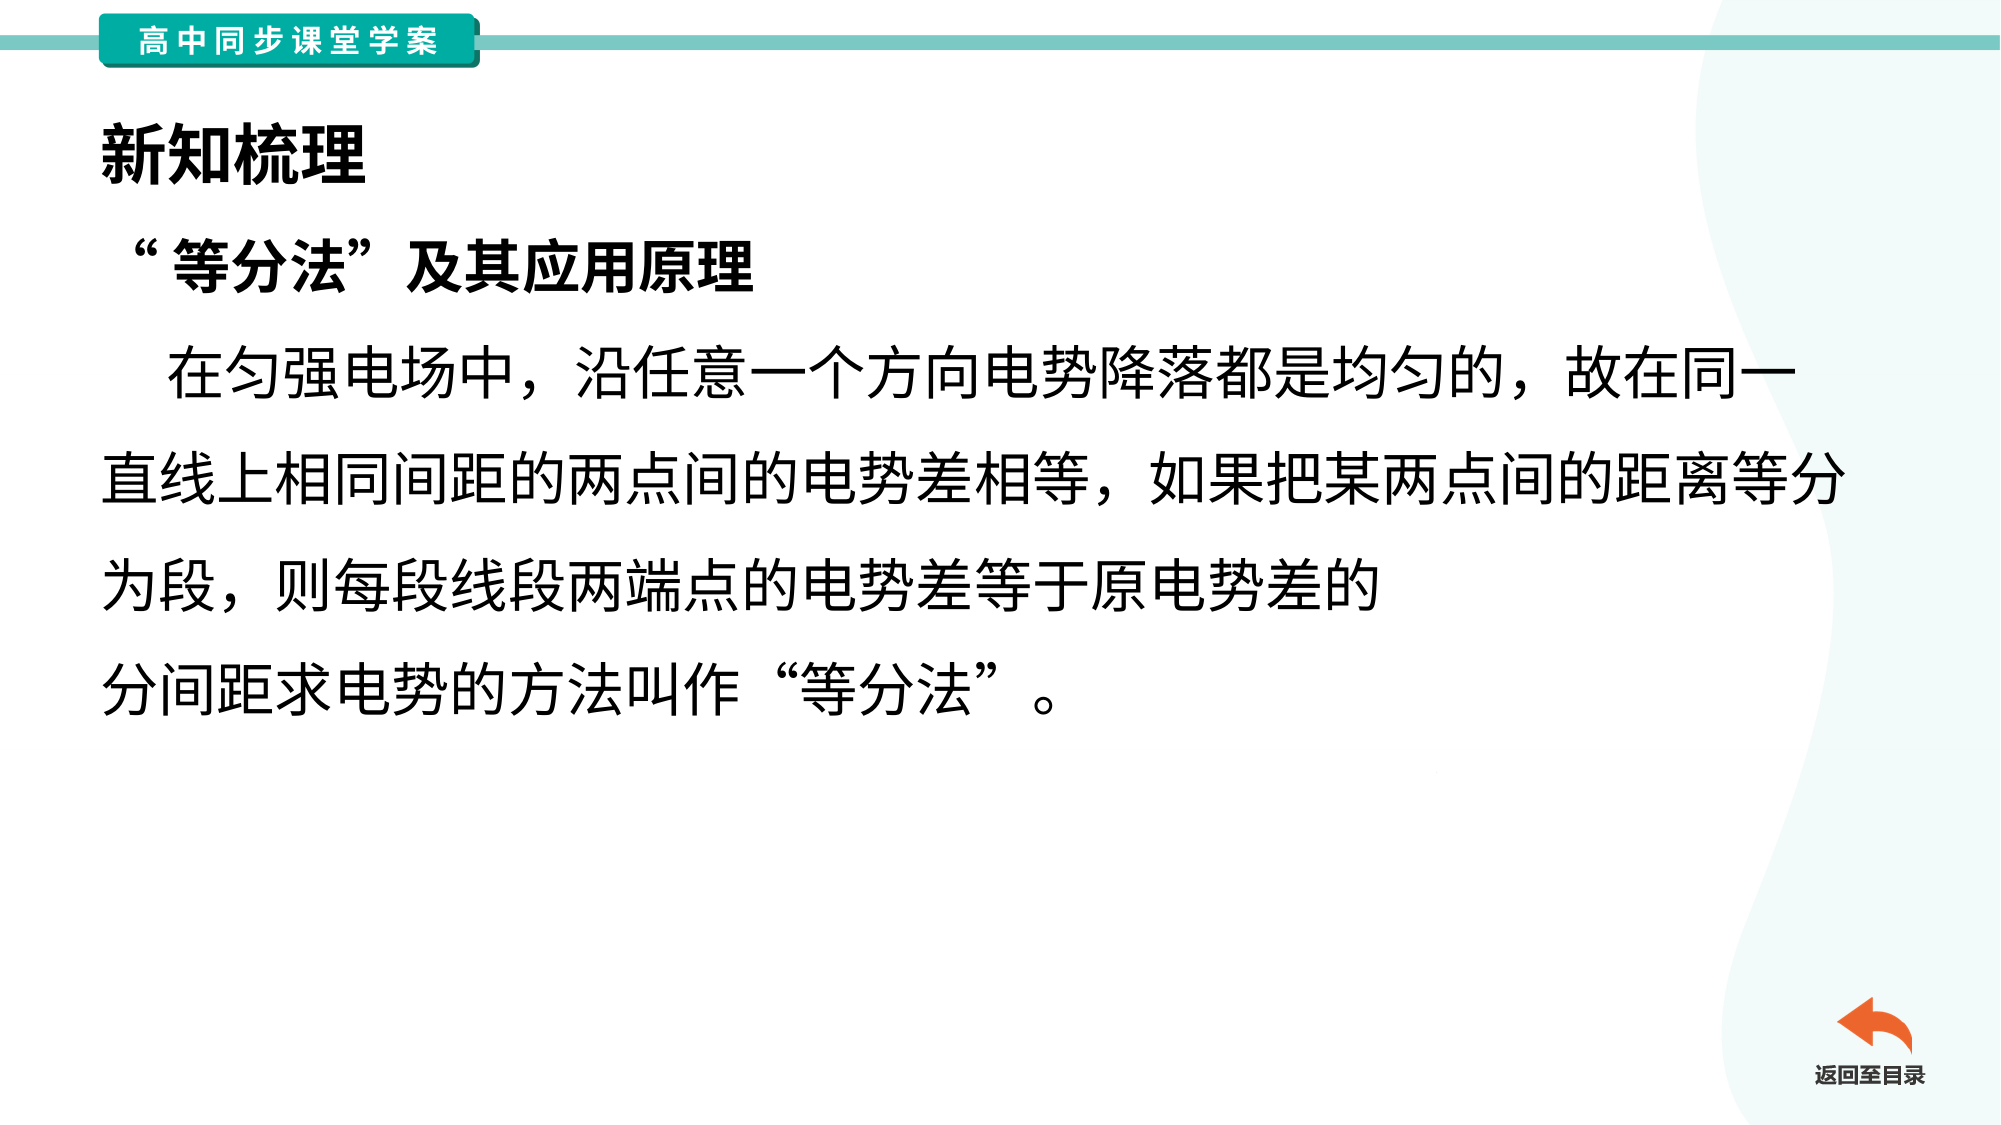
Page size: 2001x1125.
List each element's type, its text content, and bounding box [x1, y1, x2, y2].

picture [0, 0, 2000, 1125]
text_box 新知梳理 [100, 76, 1899, 254]
